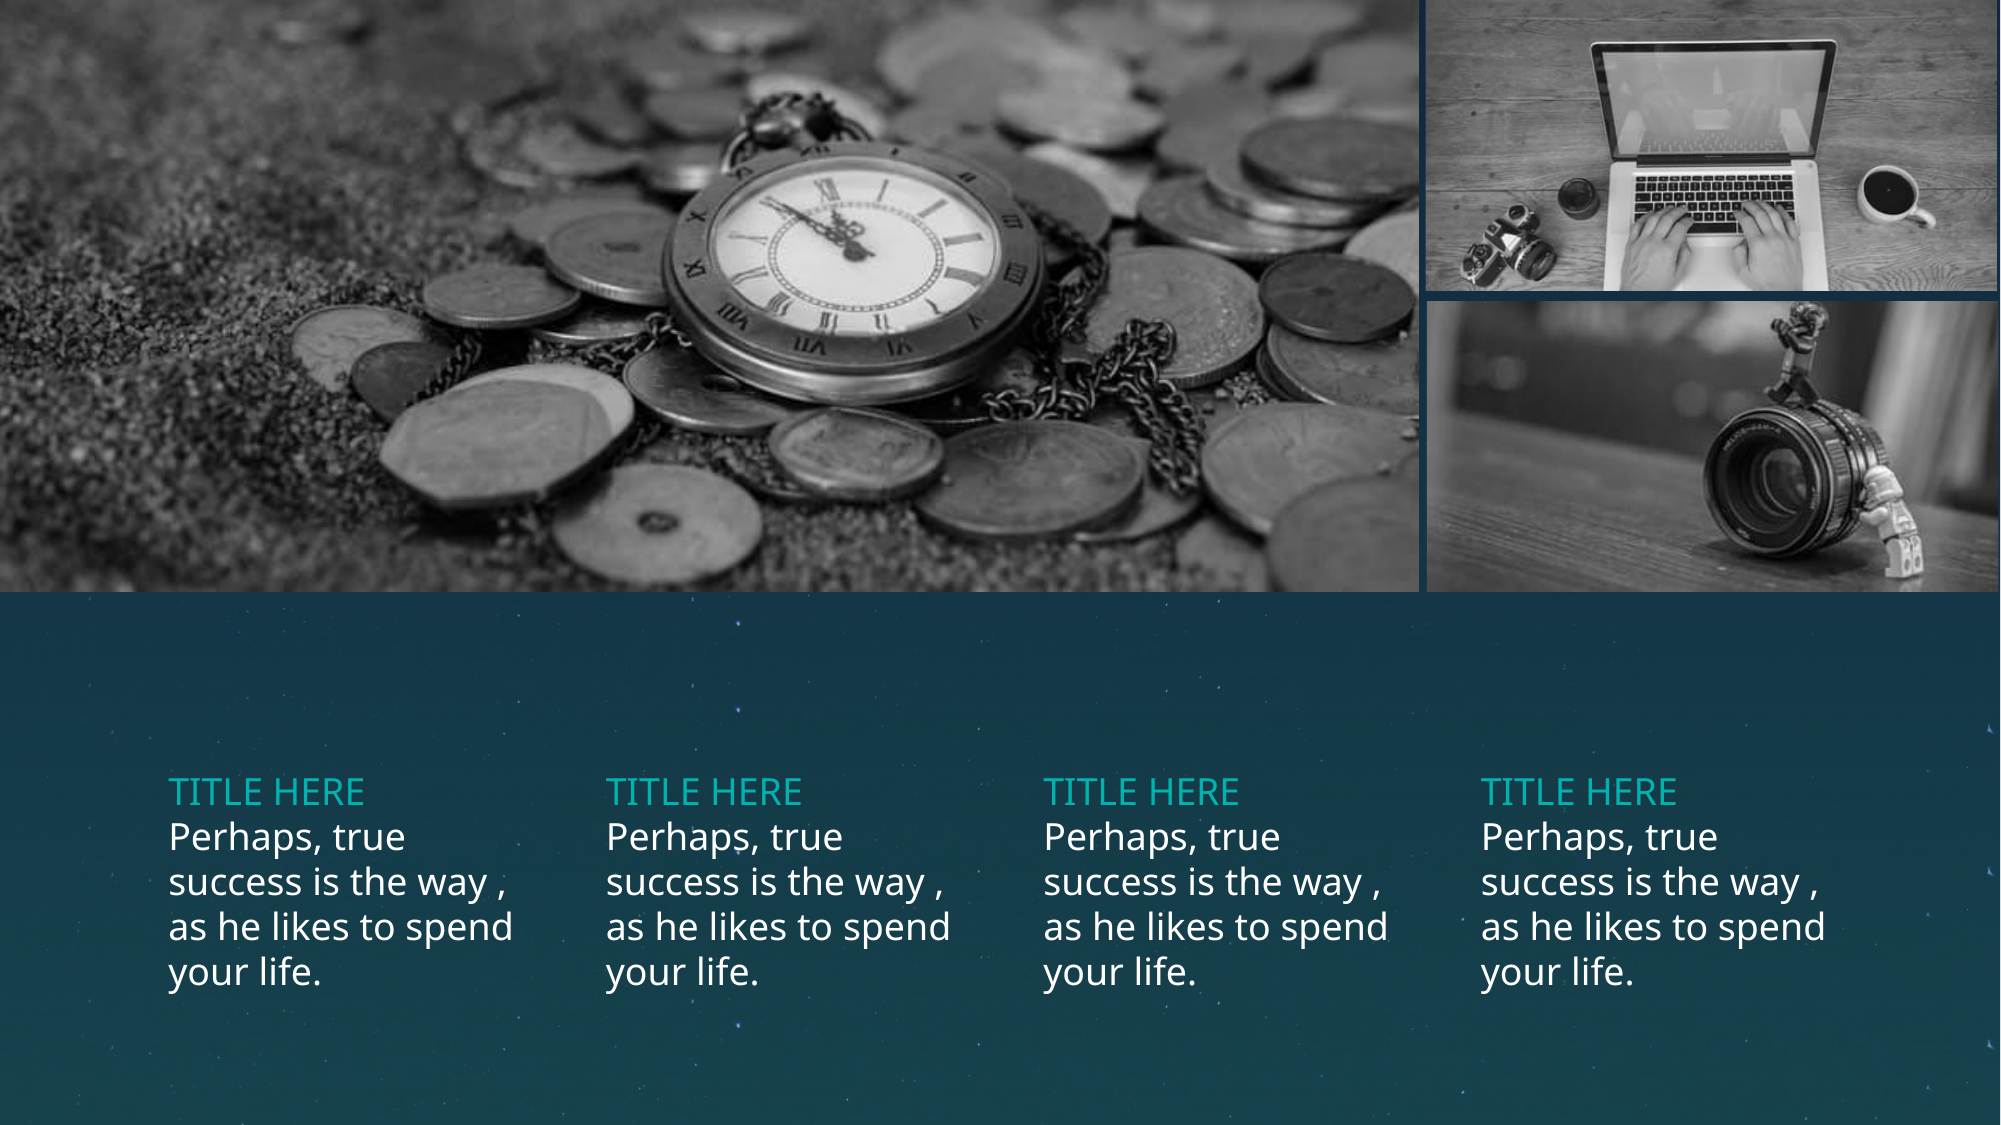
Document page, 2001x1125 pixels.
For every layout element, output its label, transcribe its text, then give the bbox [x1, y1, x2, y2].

text_box TITLE HERE Perhaps, true success is the way , as he likes to spend your life. [1028, 760, 1415, 1046]
text_box [0, 0, 2000, 1125]
picture [1425, 0, 1997, 291]
picture [0, 0, 1419, 592]
text_box TITLE HERE Perhaps, true success is the way , as he likes to spend your life. [591, 760, 978, 1046]
picture [1426, 301, 1999, 592]
text_box TITLE HERE Perhaps, true success is the way , as he likes to spend your life. [153, 760, 540, 1046]
text_box TITLE HERE Perhaps, true success is the way , as he likes to spend your life. [1466, 760, 1853, 1046]
